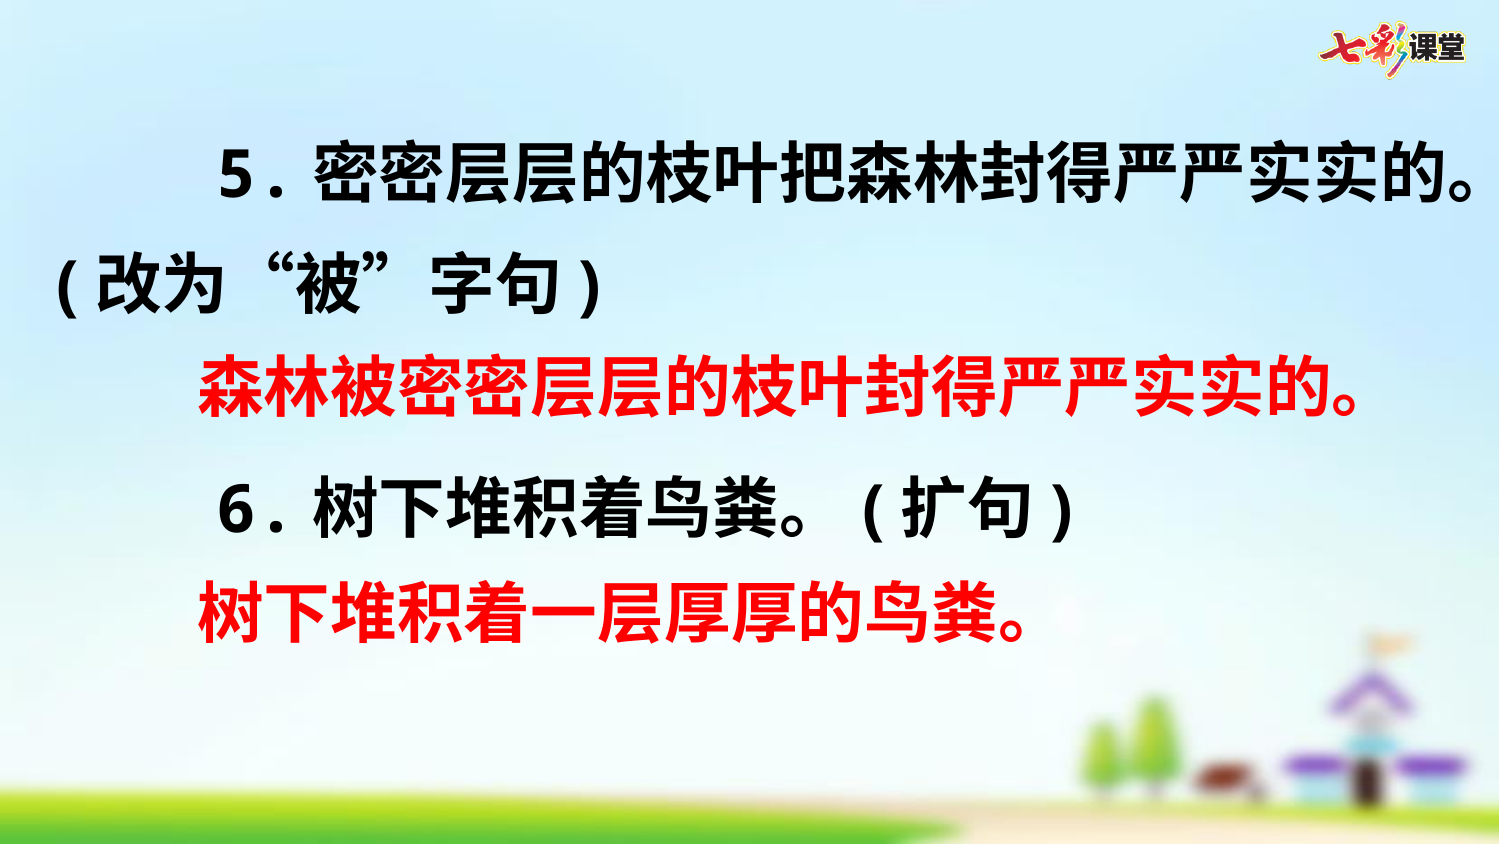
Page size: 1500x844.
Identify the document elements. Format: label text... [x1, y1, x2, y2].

picture [0, 0, 1499, 844]
text_box 5.密密层层的枝叶把森林封得严严实实的。(改为“被”字句) 6.树下堆积着鸟粪。(扩句) [41, 91, 1471, 554]
text_box 森林被密密层层的枝叶封得严严实实的。 [182, 337, 1389, 433]
text_box 树下堆积着一层厚厚的鸟粪。 [182, 563, 1117, 659]
